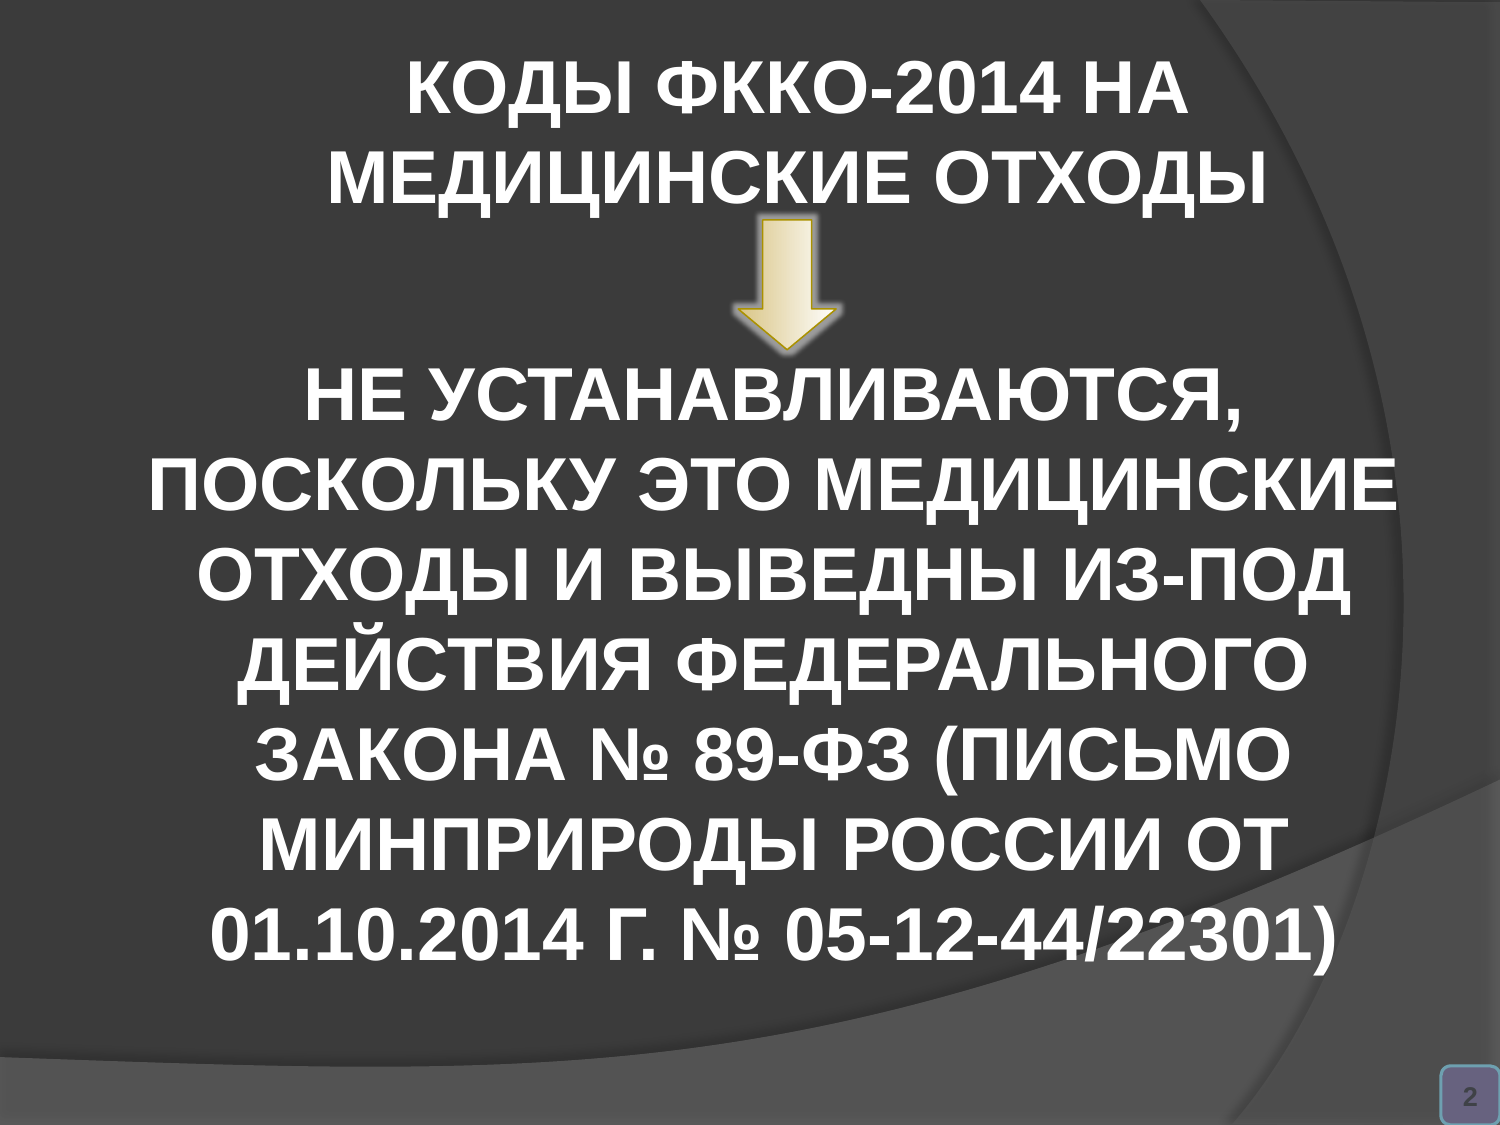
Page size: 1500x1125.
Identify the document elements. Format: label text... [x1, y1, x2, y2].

text_box КОДЫ ФККО-2014 НА МЕДИЦИНСКИЕ ОТХОДЫ [147, 30, 1449, 226]
text_box НЕ УСТАНАВЛИВАЮТСЯ, ПОСКОЛЬКУ ЭТО МЕДИЦИНСКИЕ ОТХОДЫ И ВЫВЕДНЫ ИЗ-ПОД ДЕЙСТВИЯ ФЕДЕРАЛЬНОГО ЗАКОНА № 89-ФЗ (ПИСЬМО МИНПРИРОДЫ РОССИИ ОТ 01.10.2014 Г. № 05-12-44/22301) [123, 338, 1425, 983]
text_box [737, 219, 837, 351]
text_box 2 [1439, 1064, 1500, 1125]
